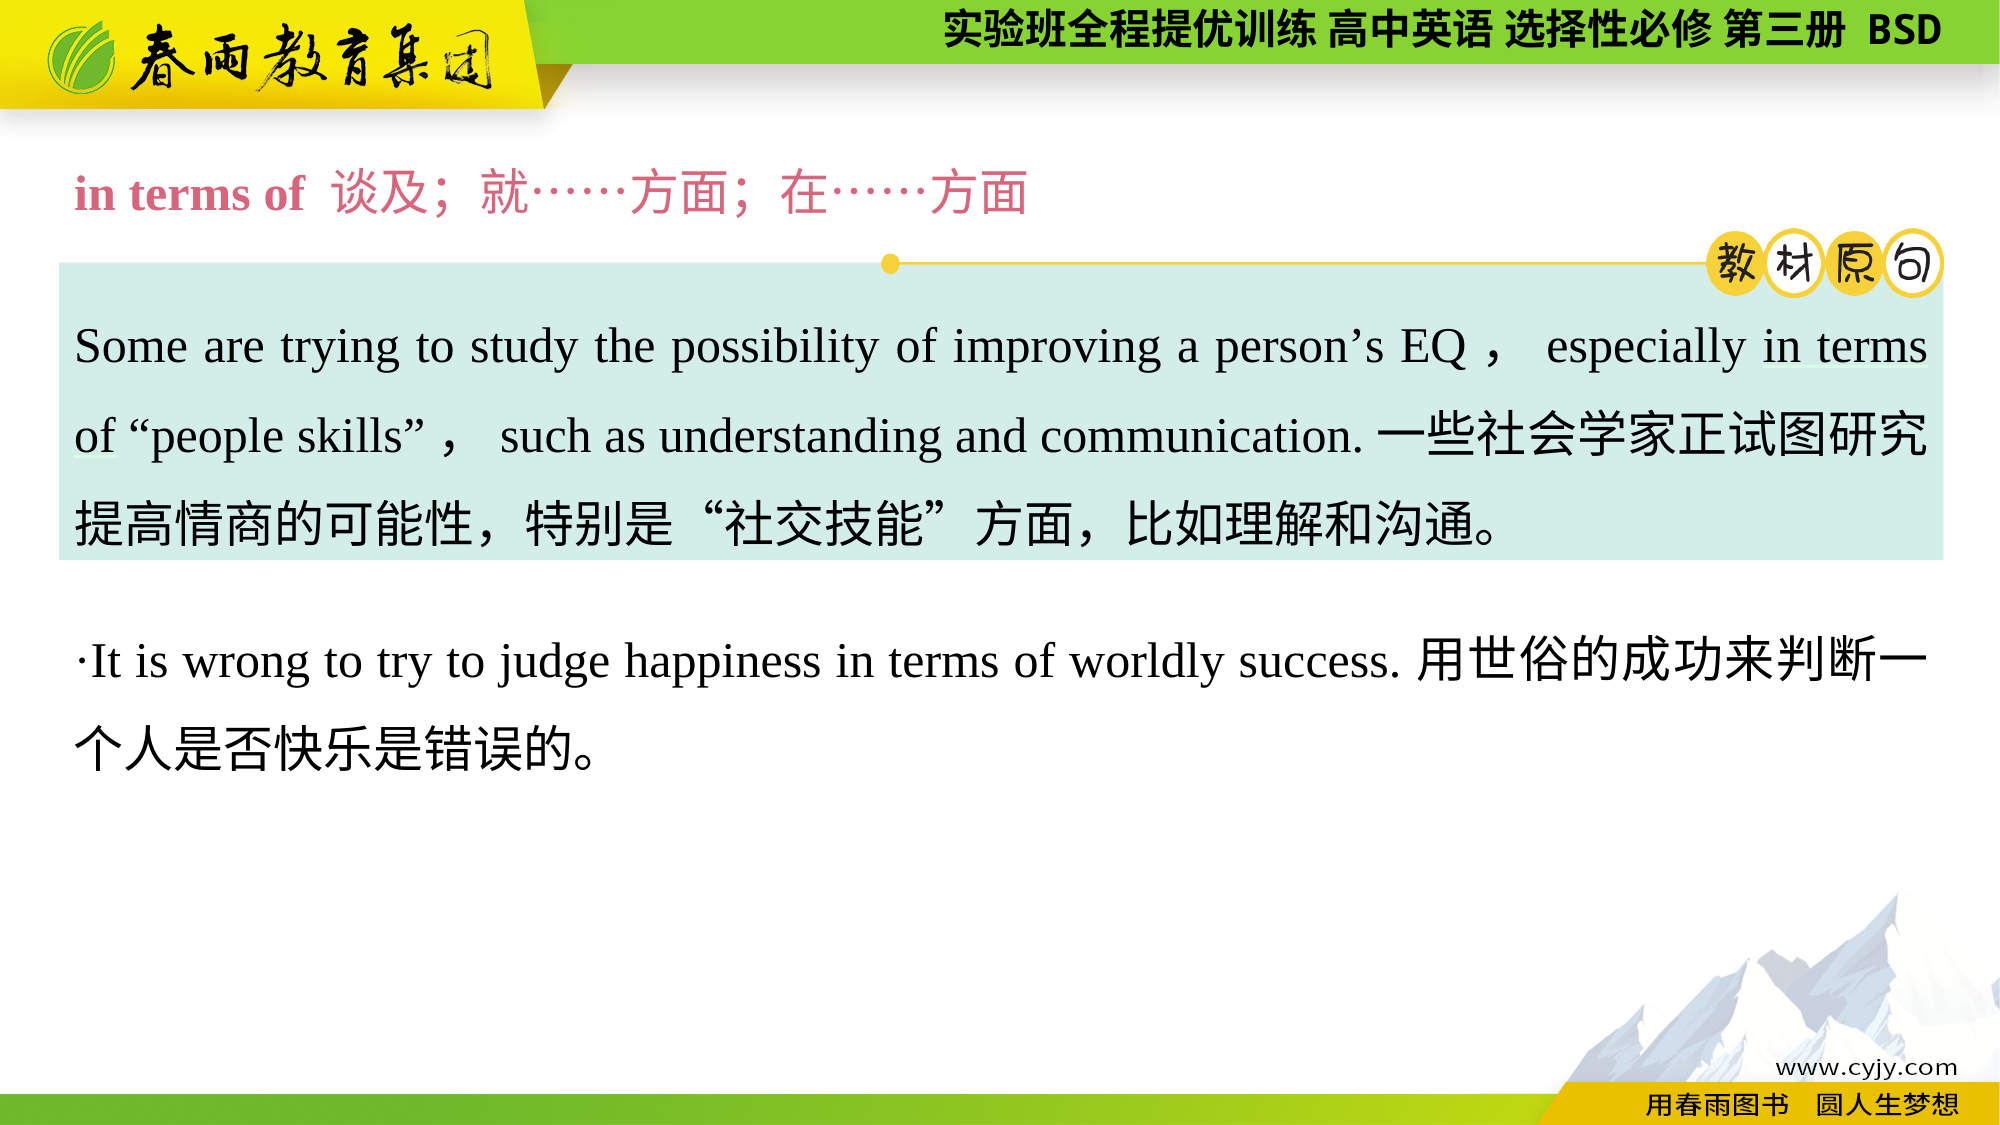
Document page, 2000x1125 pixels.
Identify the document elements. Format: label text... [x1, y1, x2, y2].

text_box ·It is wrong to try to judge happiness in terms of worldly success.用世俗的成功来判断一个人是否快乐是错误的。 [59, 589, 1944, 785]
picture [0, 0, 2000, 1125]
list in terms of 谈及；就……方面；在……方面 [59, 122, 1944, 217]
text_box Some are trying to study the possibility of improving a person’s EQ，especially in terms of “people skills”，such as understanding and communication.一些社会学家正试图研究提高情商的可能性，特别是“社交技能”方面，比如理解和沟通。 [59, 262, 1944, 561]
